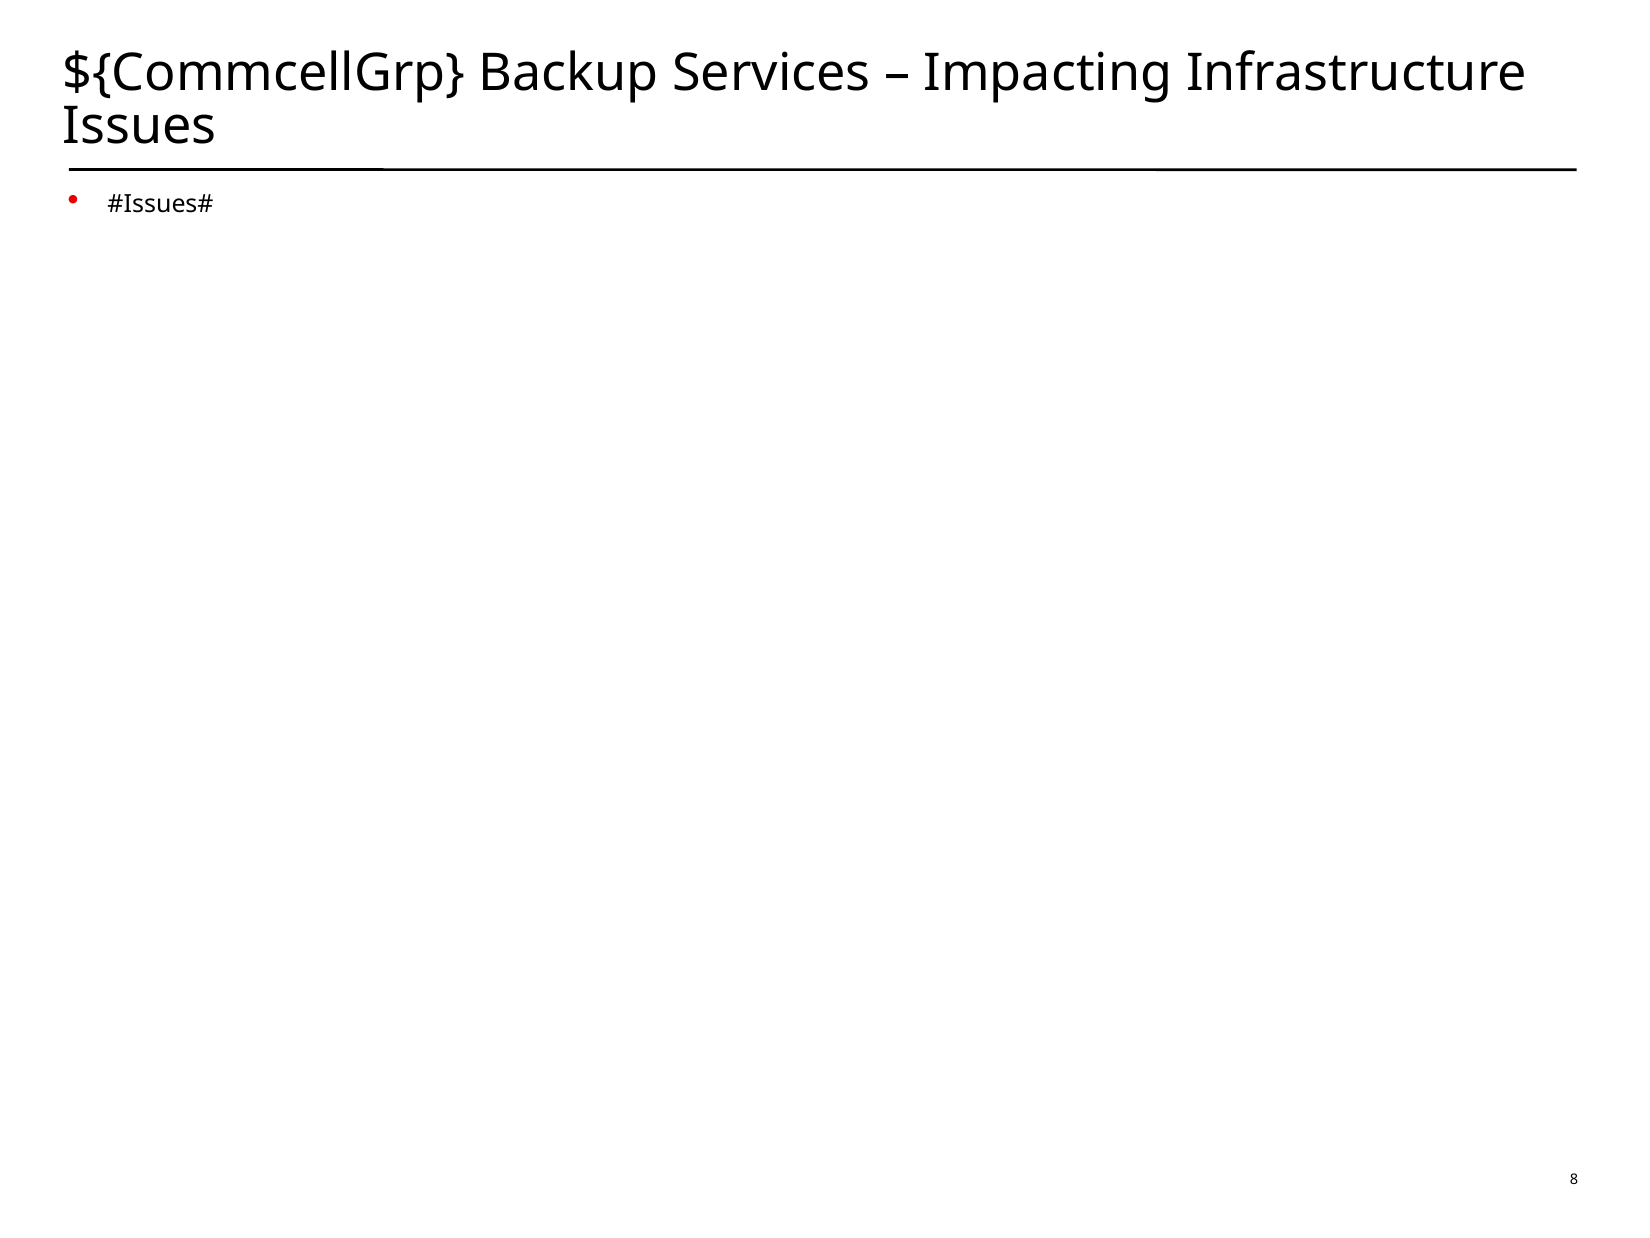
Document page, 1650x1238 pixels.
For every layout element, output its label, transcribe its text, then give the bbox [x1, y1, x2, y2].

list #Issues# [68, 192, 1576, 1132]
title ${CommcellGrp} Backup Services – Impacting Infrastructure Issues [62, 0, 1571, 155]
slide_number 7 [1510, 1125, 1579, 1188]
